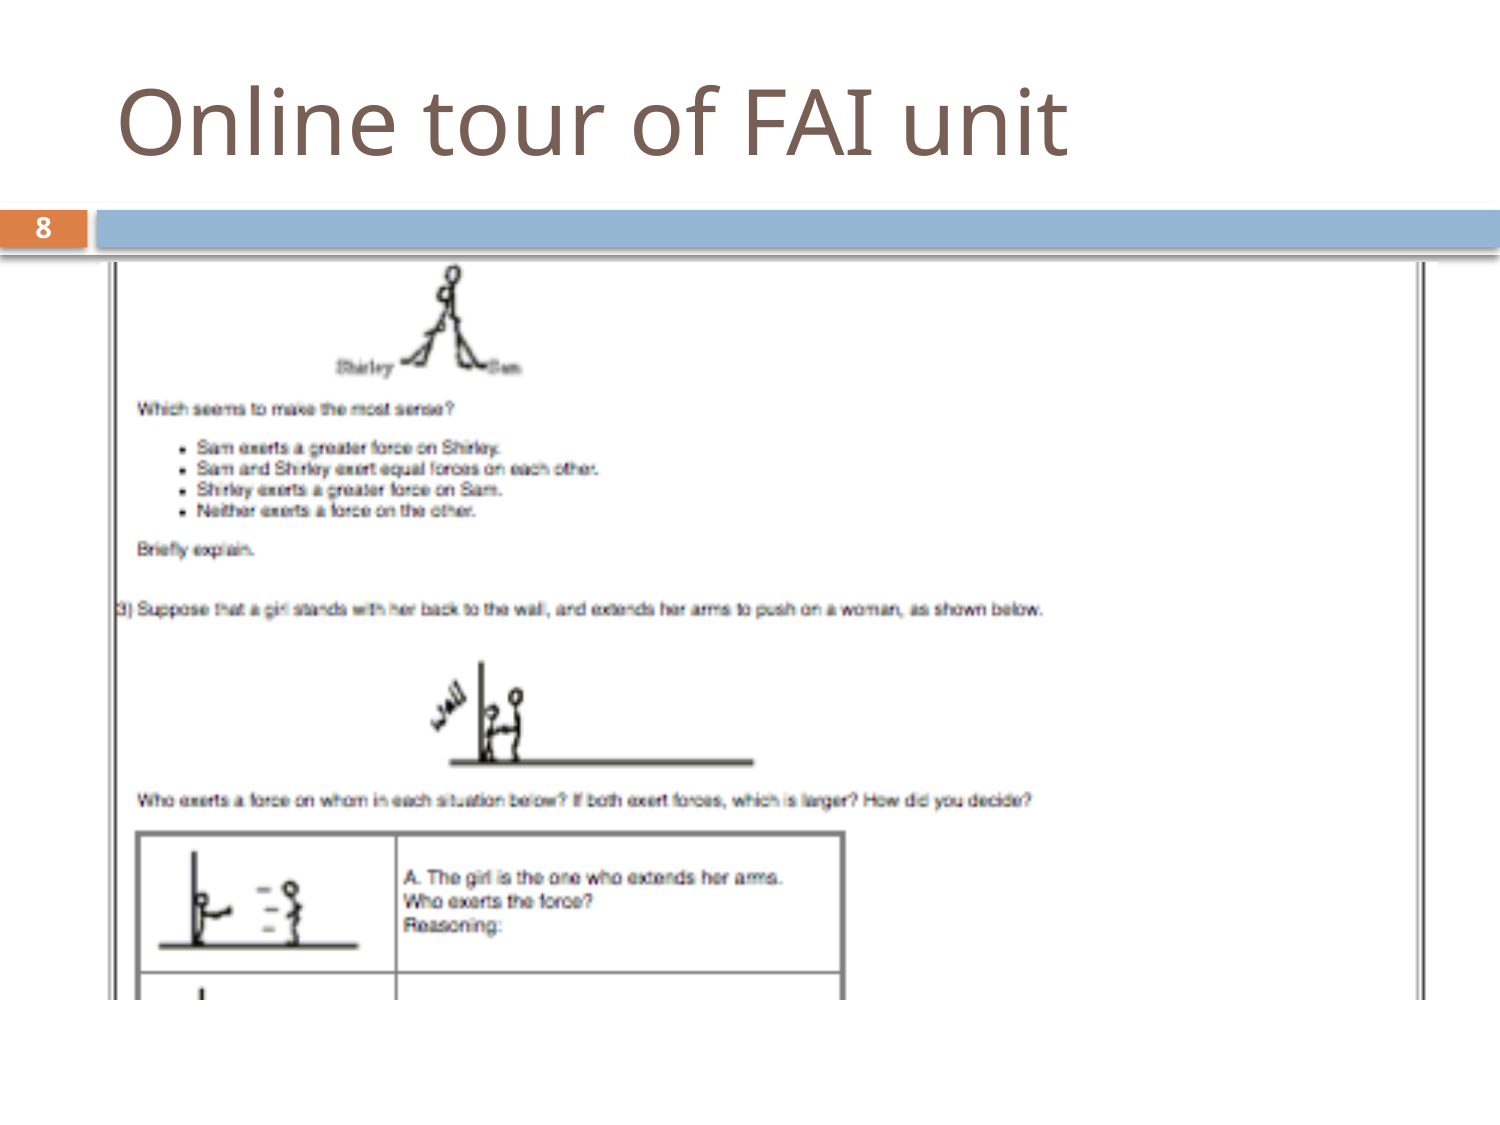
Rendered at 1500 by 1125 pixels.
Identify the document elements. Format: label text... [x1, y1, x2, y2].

slide_number 8 [0, 208, 88, 249]
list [100, 262, 1439, 1001]
title Online tour of FAI unit [100, 37, 1438, 200]
